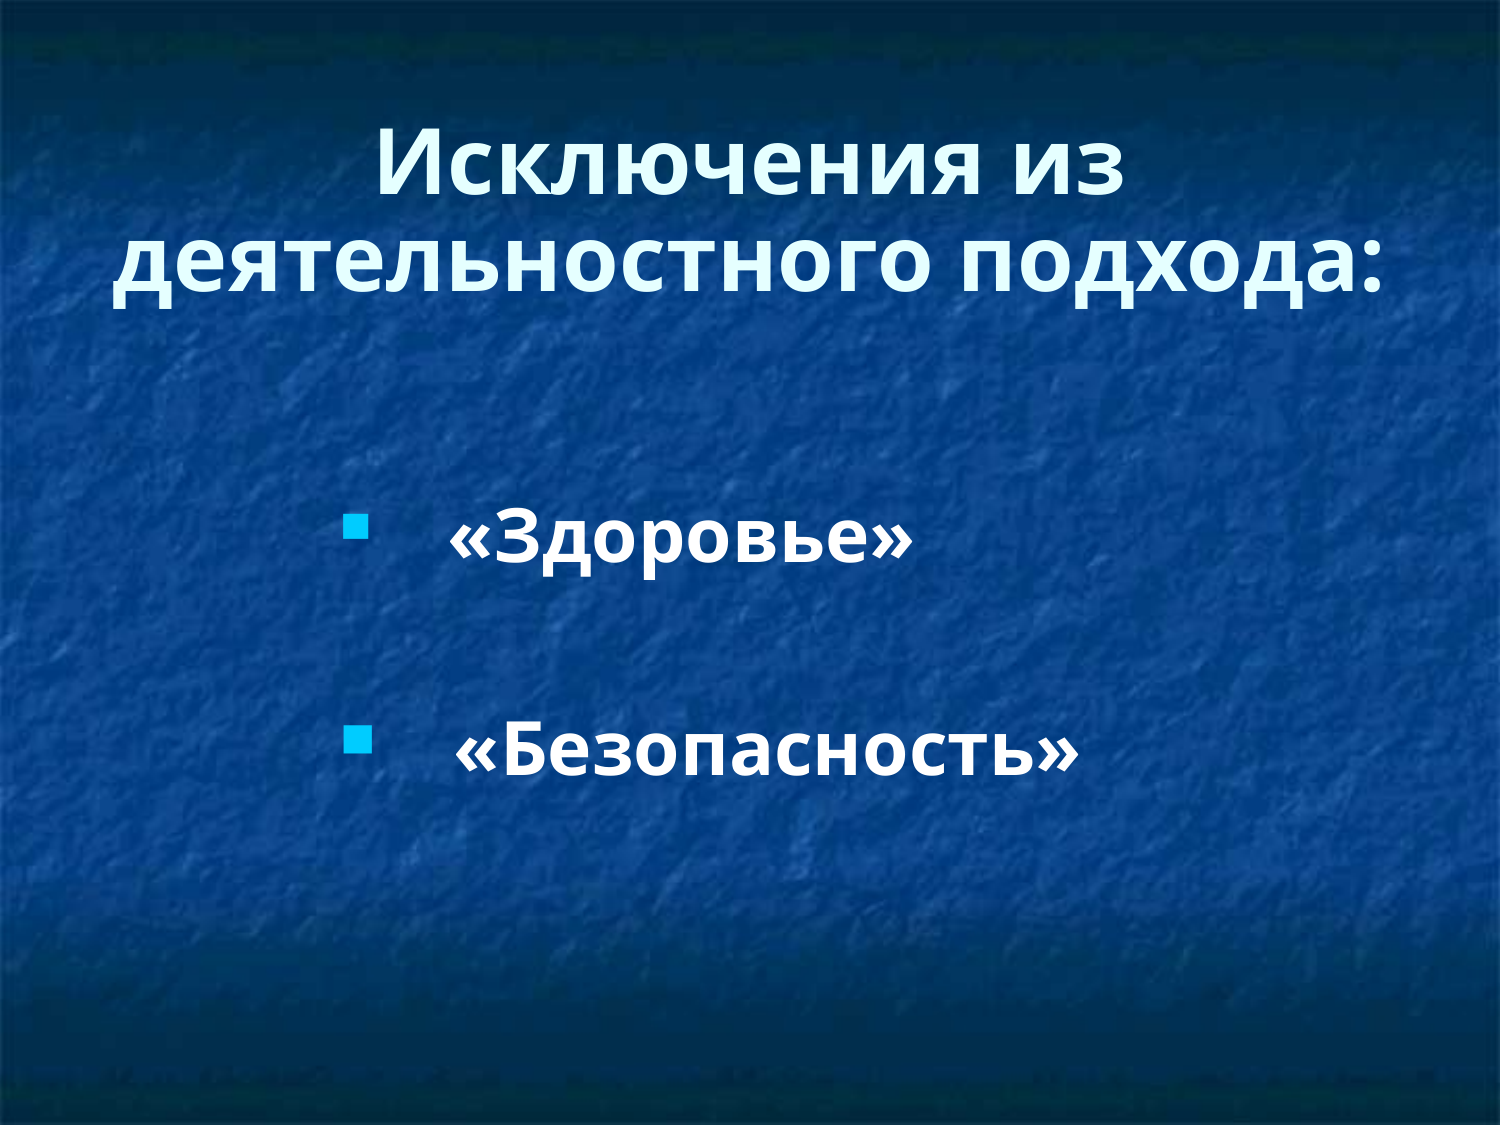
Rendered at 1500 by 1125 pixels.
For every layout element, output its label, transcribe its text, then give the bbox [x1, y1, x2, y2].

subtitle «Здоровье» «Безопасность» [324, 479, 1247, 906]
title Исключения из деятельностного подхода: [74, 77, 1425, 362]
picture [0, 0, 1500, 1125]
